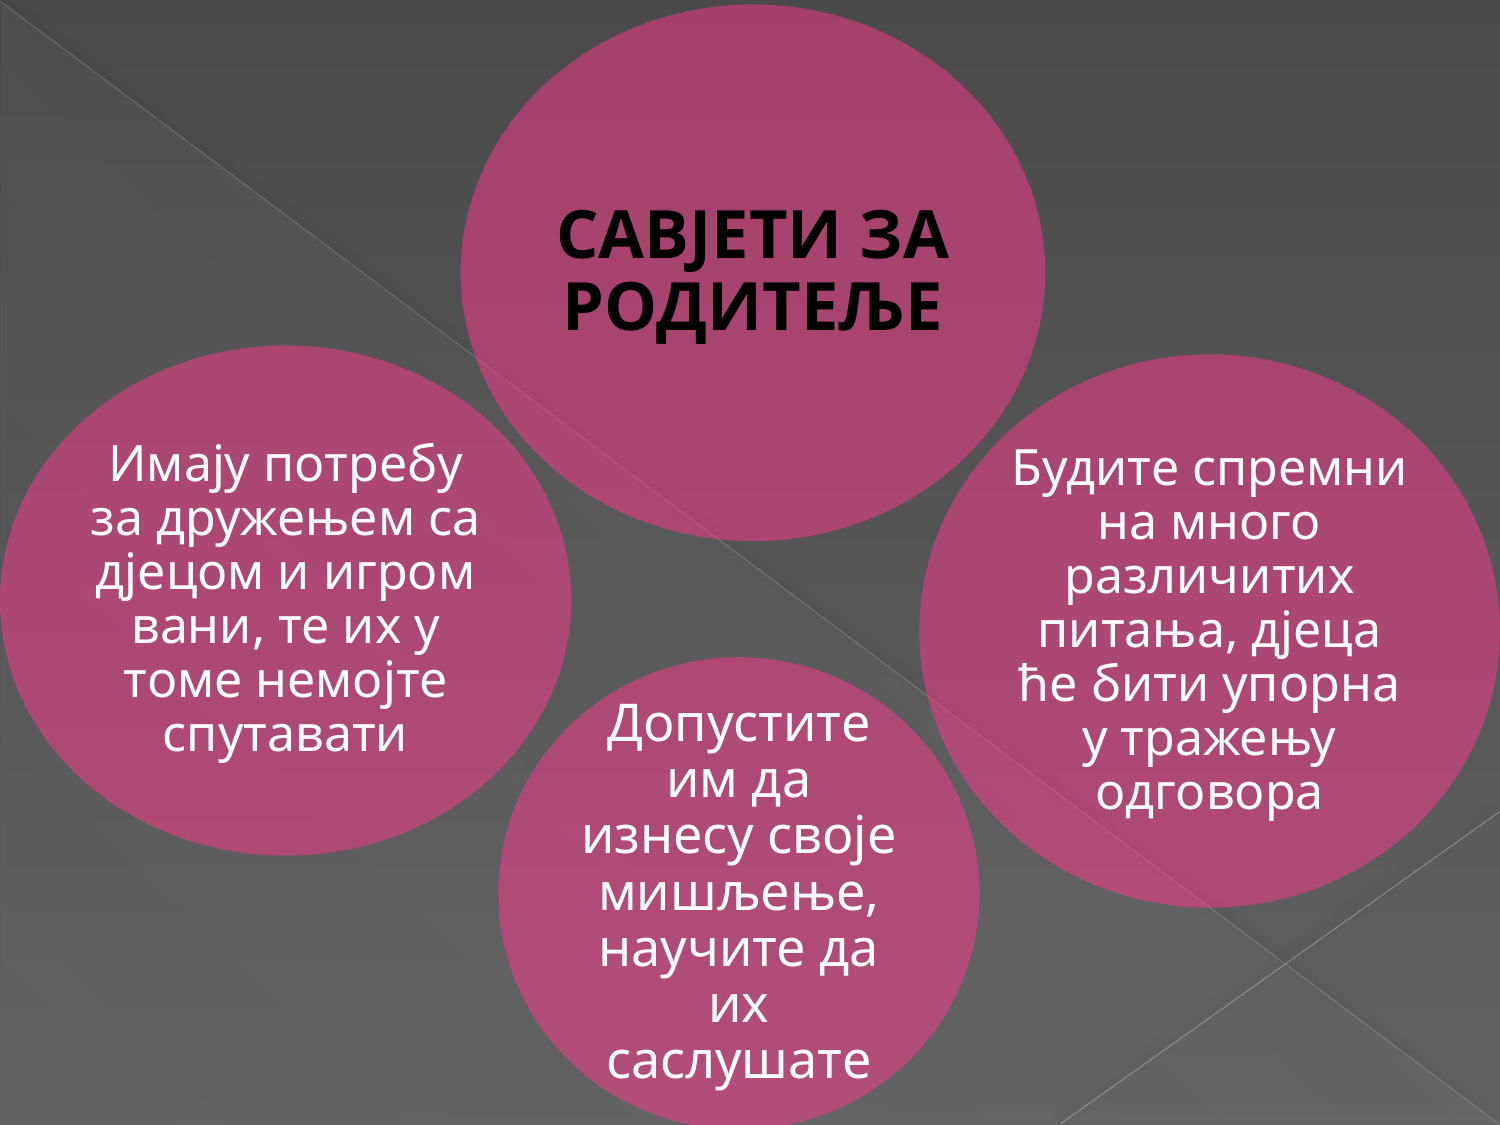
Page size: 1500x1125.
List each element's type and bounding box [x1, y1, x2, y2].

list [0, 4, 1500, 1125]
